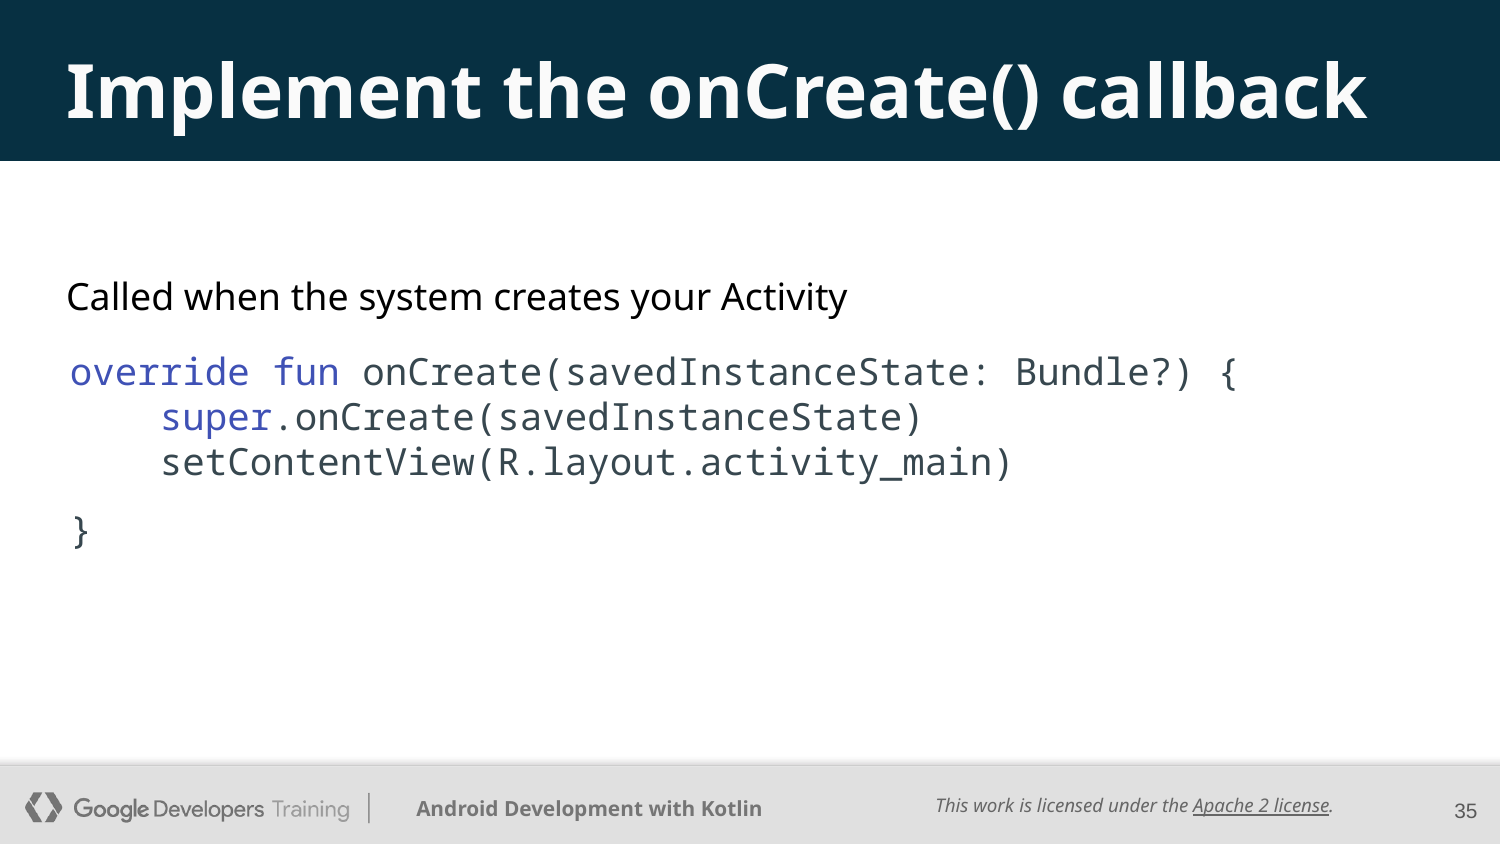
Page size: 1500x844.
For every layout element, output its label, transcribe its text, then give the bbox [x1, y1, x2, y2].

list Called when the system creates your Activity [51, 251, 1449, 317]
text_box override fun onCreate(savedInstanceState: Bundle?) { super.onCreate(savedInstanceState) setContentView(R.layout.activity_main) } [54, 333, 1446, 695]
title Implement the onCreate() callback [51, 28, 1449, 122]
slide_number ‹#› [1402, 777, 1493, 842]
picture [0, 161, 1500, 844]
